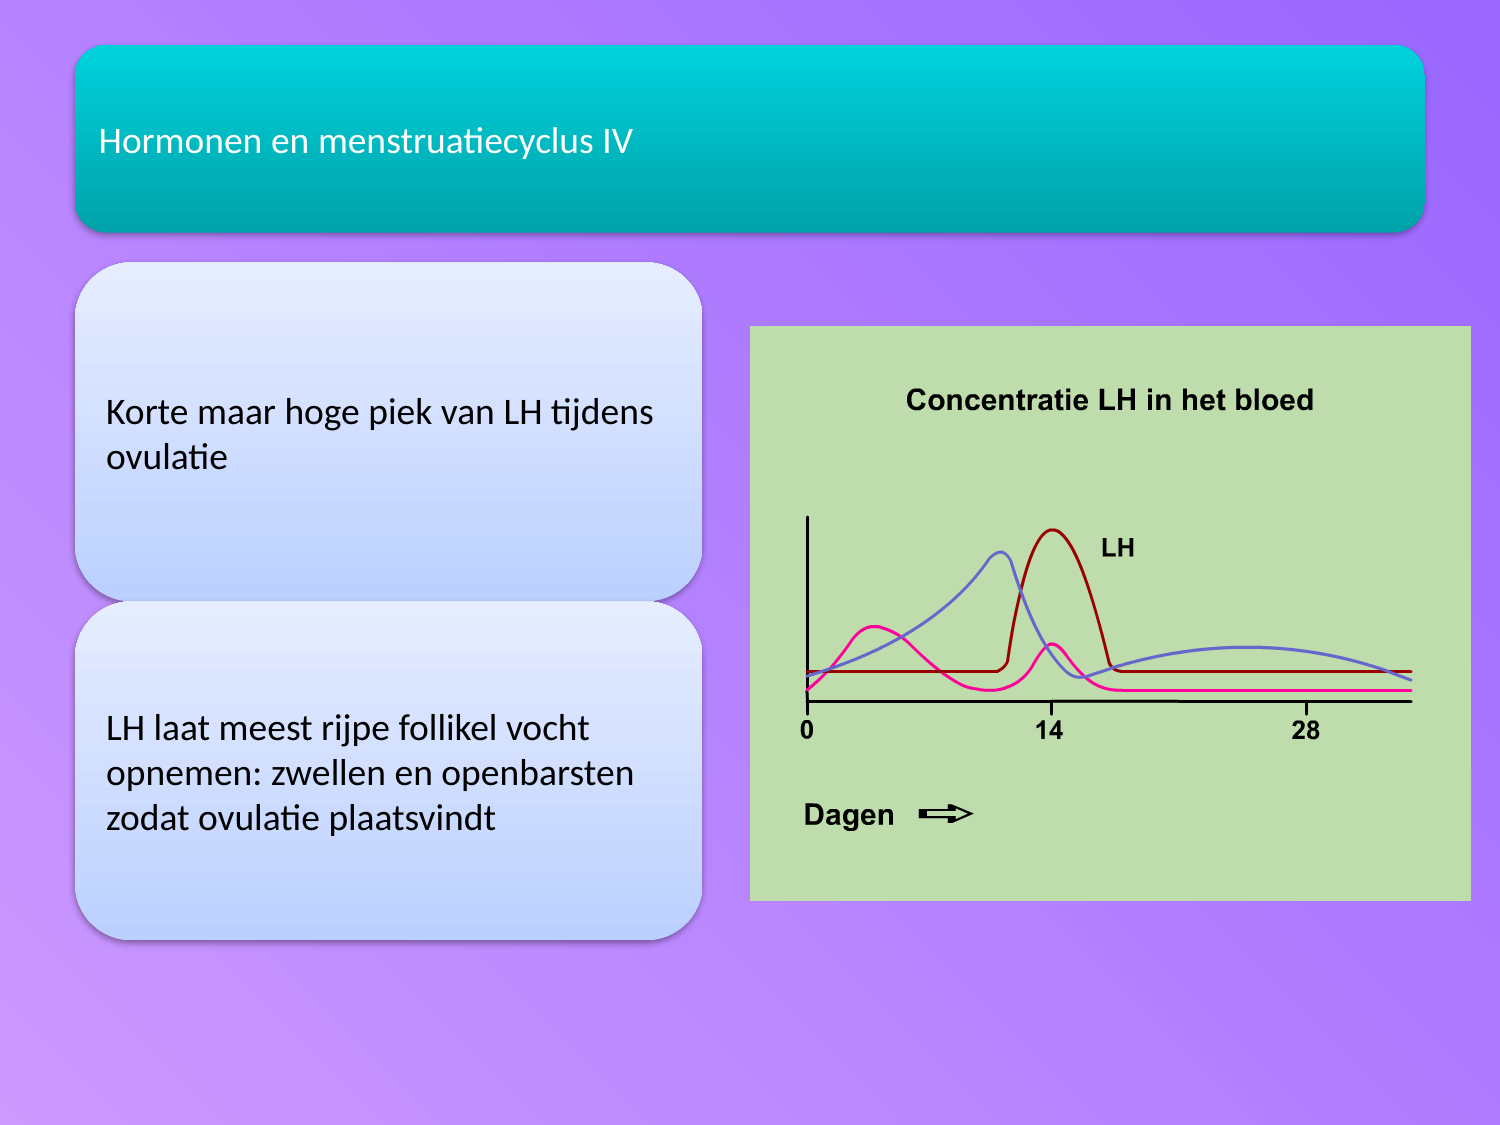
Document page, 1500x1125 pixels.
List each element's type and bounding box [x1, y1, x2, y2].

list [74, 262, 703, 941]
text_box [74, 44, 1426, 233]
picture [749, 325, 1471, 901]
